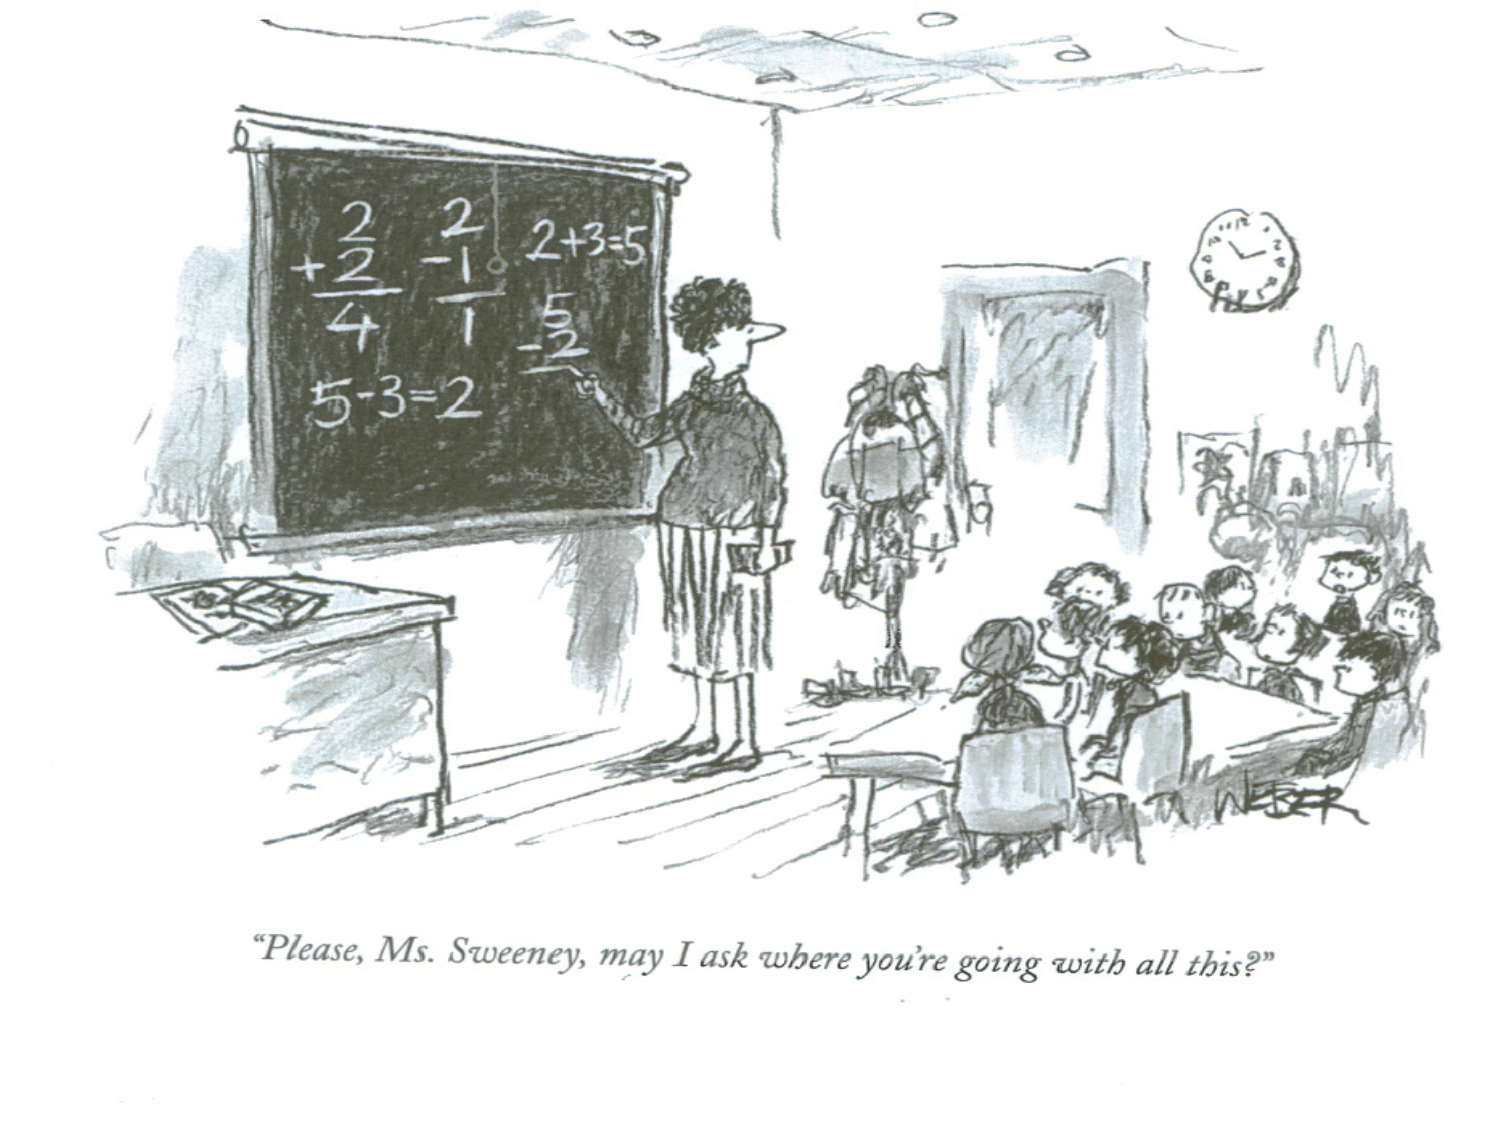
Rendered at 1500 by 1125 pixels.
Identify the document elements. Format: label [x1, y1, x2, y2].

text_box [0, 0, 1500, 1125]
